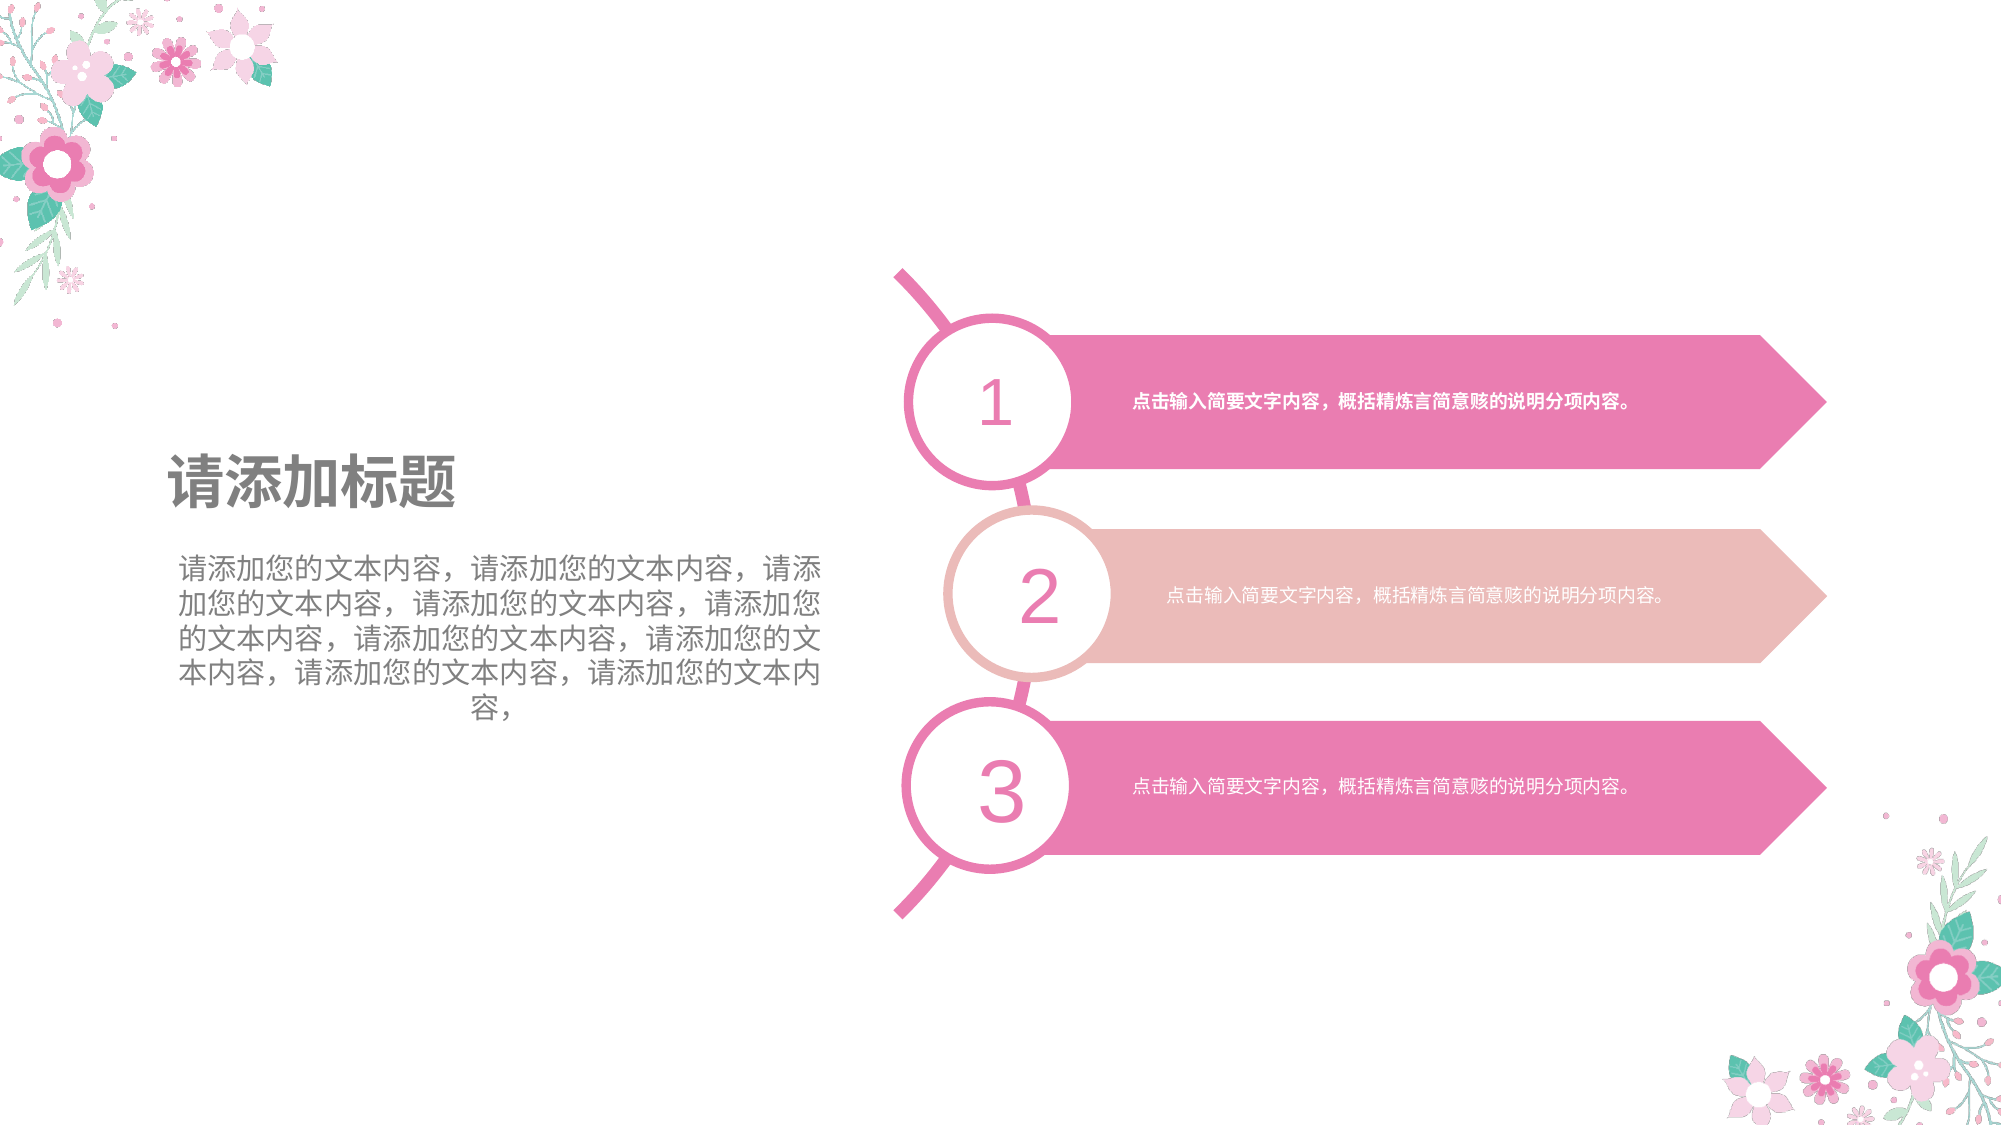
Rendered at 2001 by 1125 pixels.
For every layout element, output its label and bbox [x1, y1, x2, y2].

picture [1715, 786, 2001, 1125]
text_box [808, 258, 2000, 929]
picture [0, 0, 285, 357]
text_box [0, 0, 2000, 1125]
